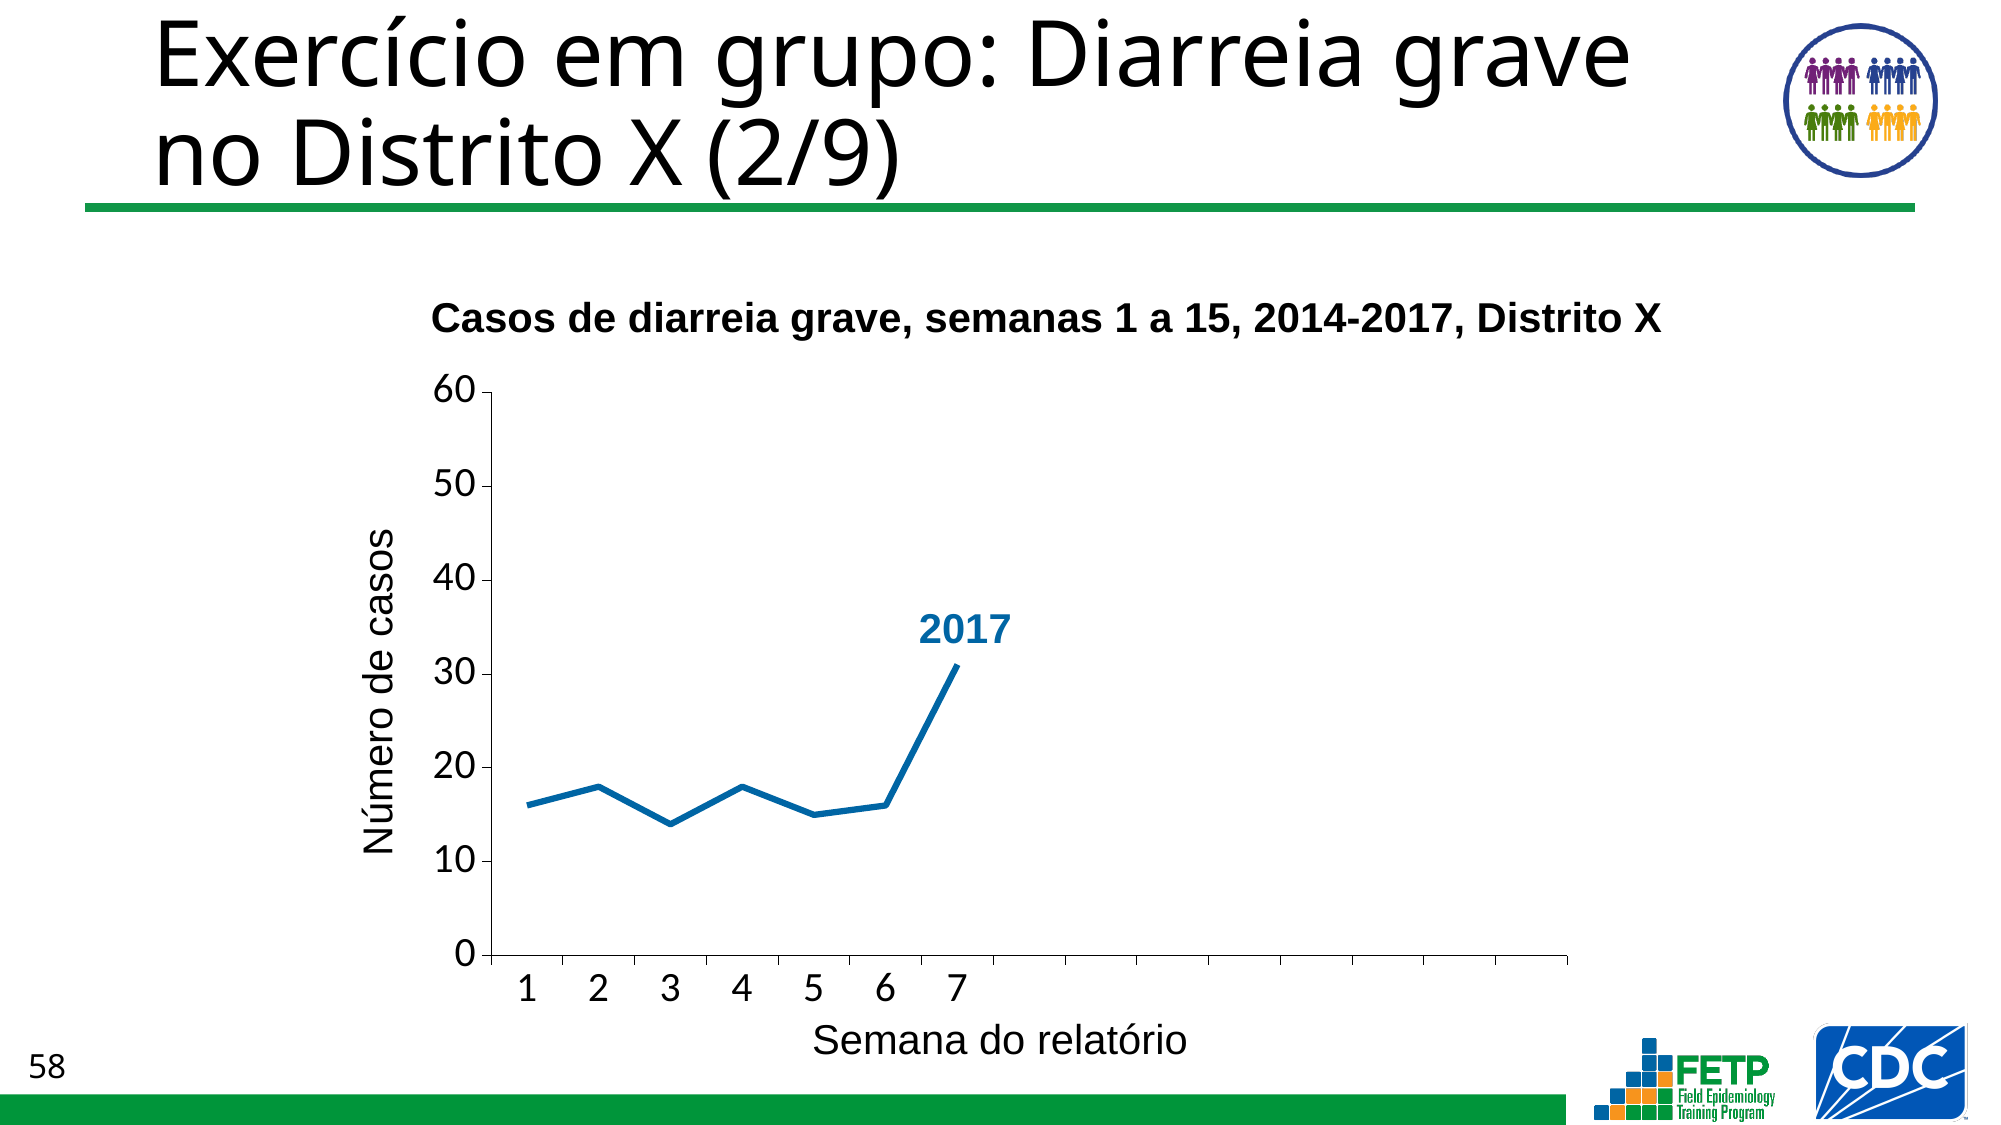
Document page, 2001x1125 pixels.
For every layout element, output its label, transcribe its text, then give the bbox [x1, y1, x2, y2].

picture [1594, 1038, 1775, 1122]
chart [408, 357, 1591, 1027]
text_box Casos de diarreia grave, semanas 1 a 15, 2014-2017, Distrito X [408, 283, 1685, 342]
picture [1783, 23, 1938, 179]
picture [1813, 1023, 1968, 1122]
text_box Número de casos [343, 513, 408, 871]
text_box Semana do relatório [797, 1027, 1203, 1071]
title Exercício em grupo: Diarreia grave no Distrito X (2/9) [137, 0, 1738, 207]
